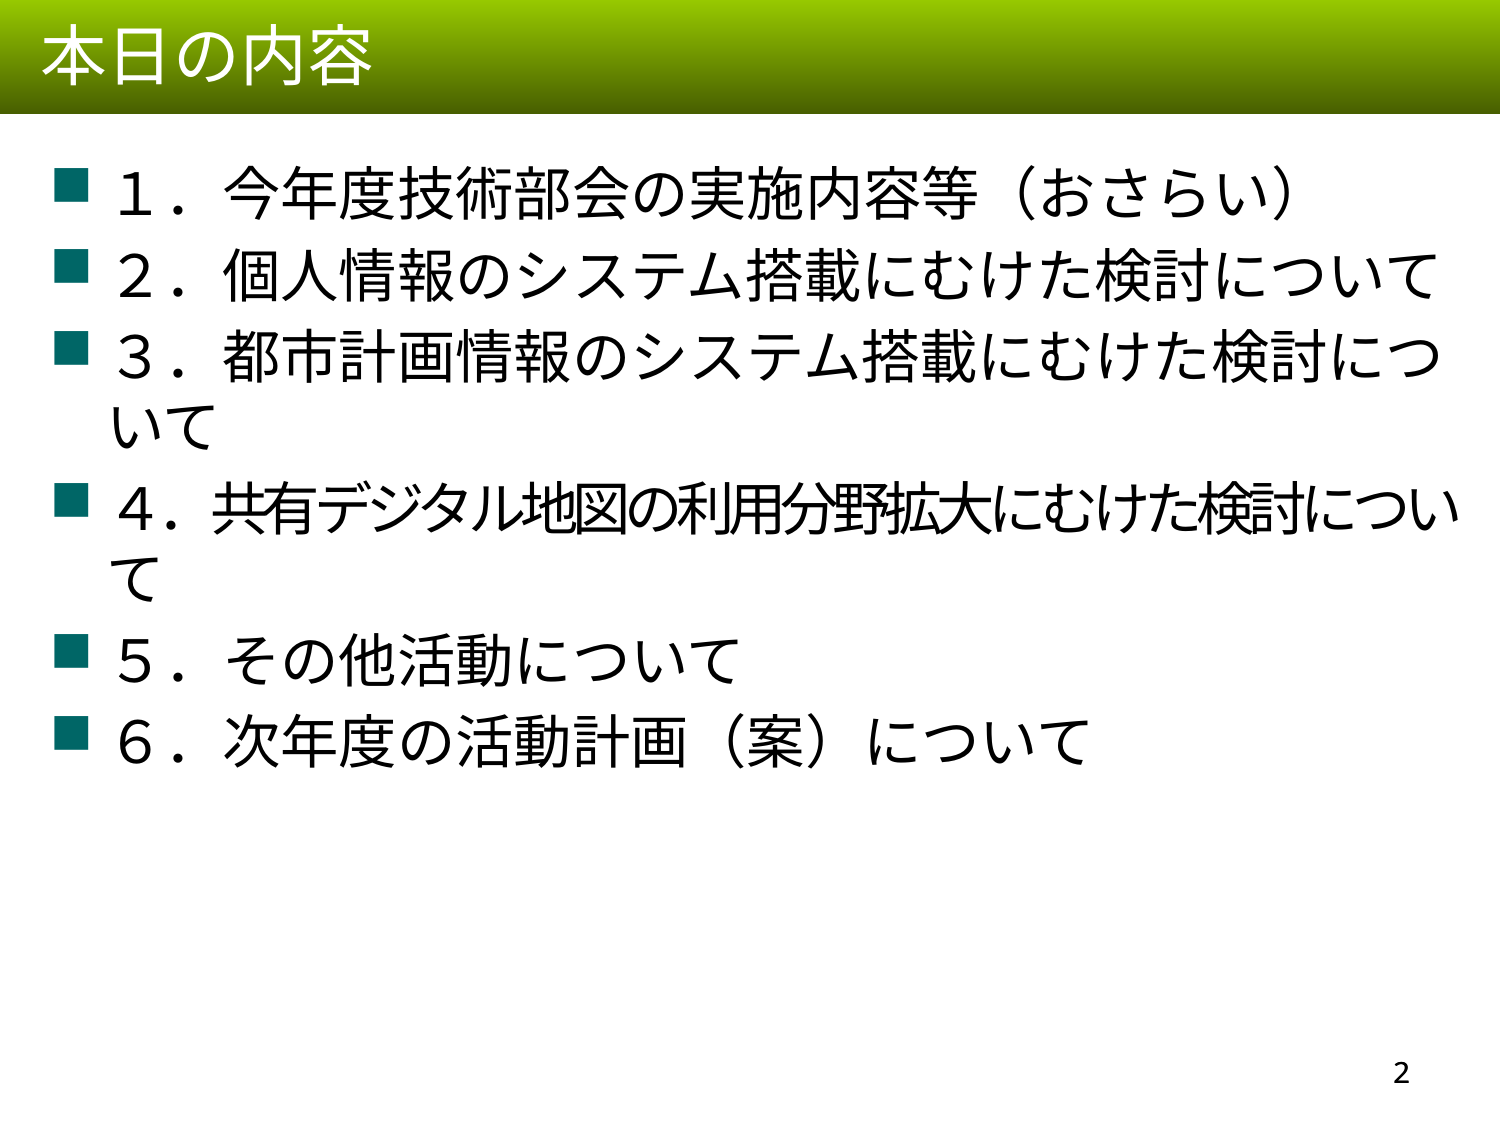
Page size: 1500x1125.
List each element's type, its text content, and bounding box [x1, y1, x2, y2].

text_box 1 [1074, 1046, 1425, 1103]
text_box １．今年度技術部会の実施内容等（おさらい） ２．個人情報のシステム搭載にむけた検討について ３．都市計画情報のシステム搭載にむけた検討について ４．共有デジタル地図の利用分野拡大にむけた検討について ５．その他活動について ６．次年度の活動計画（案）について [34, 149, 1500, 681]
title 本日の内容 [25, 12, 1471, 96]
